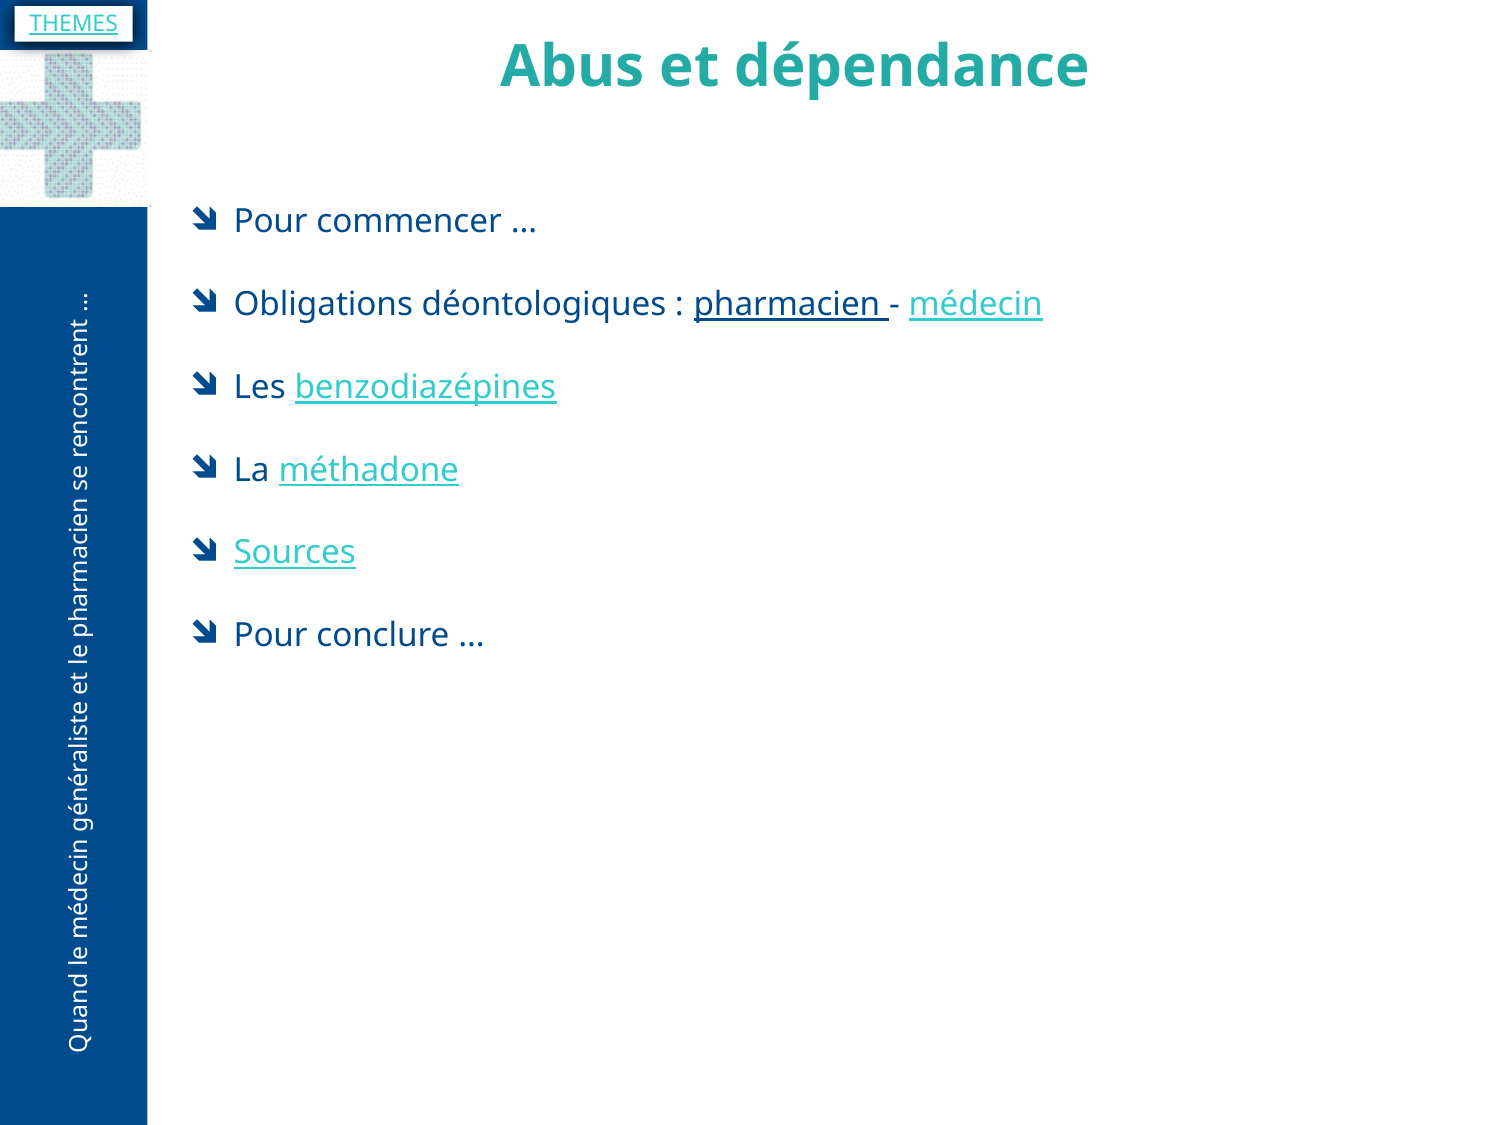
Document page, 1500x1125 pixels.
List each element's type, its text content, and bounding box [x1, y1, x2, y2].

list Pour commencer … Obligations déontologiques : pharmacien - médecin Les benzodiazépines La méthadone Sources Pour conclure … [174, 192, 1463, 1125]
picture [0, 50, 152, 207]
text_box THEMES [14, 5, 134, 42]
list Abus et dépendance [174, 28, 1416, 130]
